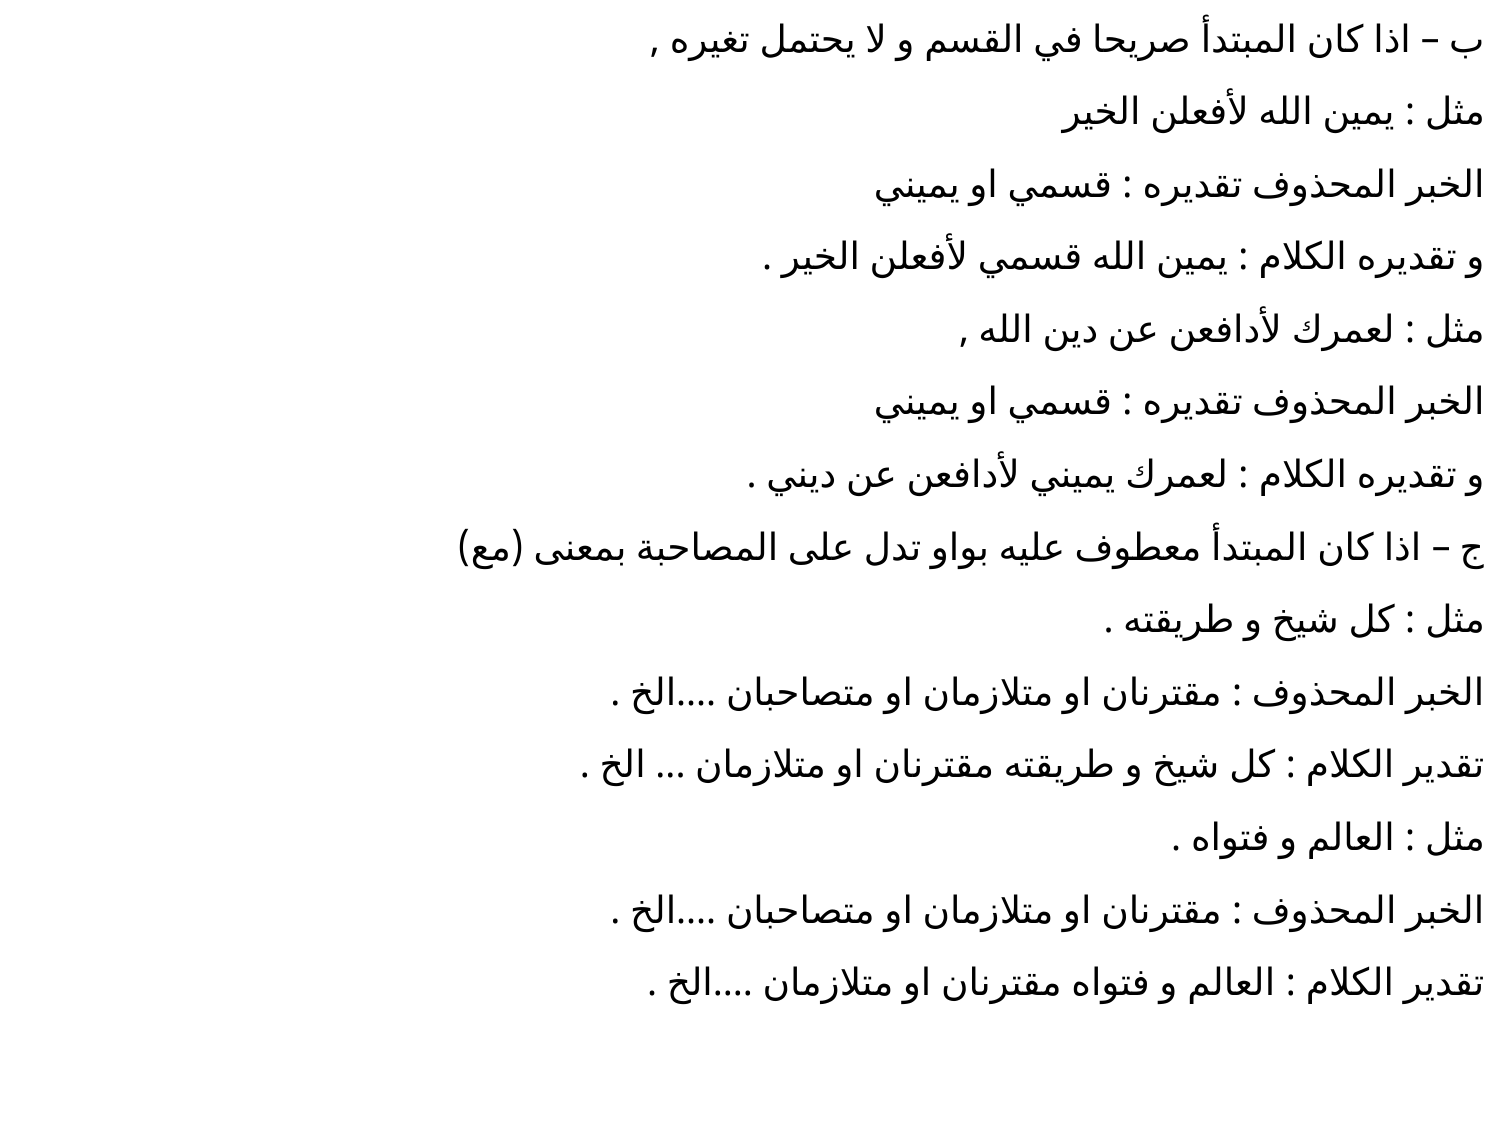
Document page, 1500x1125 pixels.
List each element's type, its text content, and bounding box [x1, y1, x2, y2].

text_box ب – اذا كان المبتدأ صريحا في القسم و لا يحتمل تغيره , مثل : يمين الله لأفعلن الخير الخبر المحذوف تقديره : قسمي او يميني و تقديره الكلام : يمين الله قسمي لأفعلن الخير . مثل : لعمرك لأدافعن عن دين الله , الخبر المحذوف تقديره : قسمي او يميني و تقديره الكلام : لعمرك يميني لأدافعن عن ديني . ج – اذا كان المبتدأ معطوف عليه بواو تدل على المصاحبة بمعنى (مع) مثل : كل شيخ و طريقته . الخبر المحذوف : مقترنان او متلازمان او متصاحبان ....الخ . تقدير الكلام : كل شيخ و طريقته مقترنان او متلازمان ... الخ . مثل : العالم و فتواه . الخبر المحذوف : مقترنان او متلازمان او متصاحبان ....الخ . تقدير الكلام : العالم و فتواه مقترنان او متلازمان ....الخ . [0, 0, 1500, 1084]
